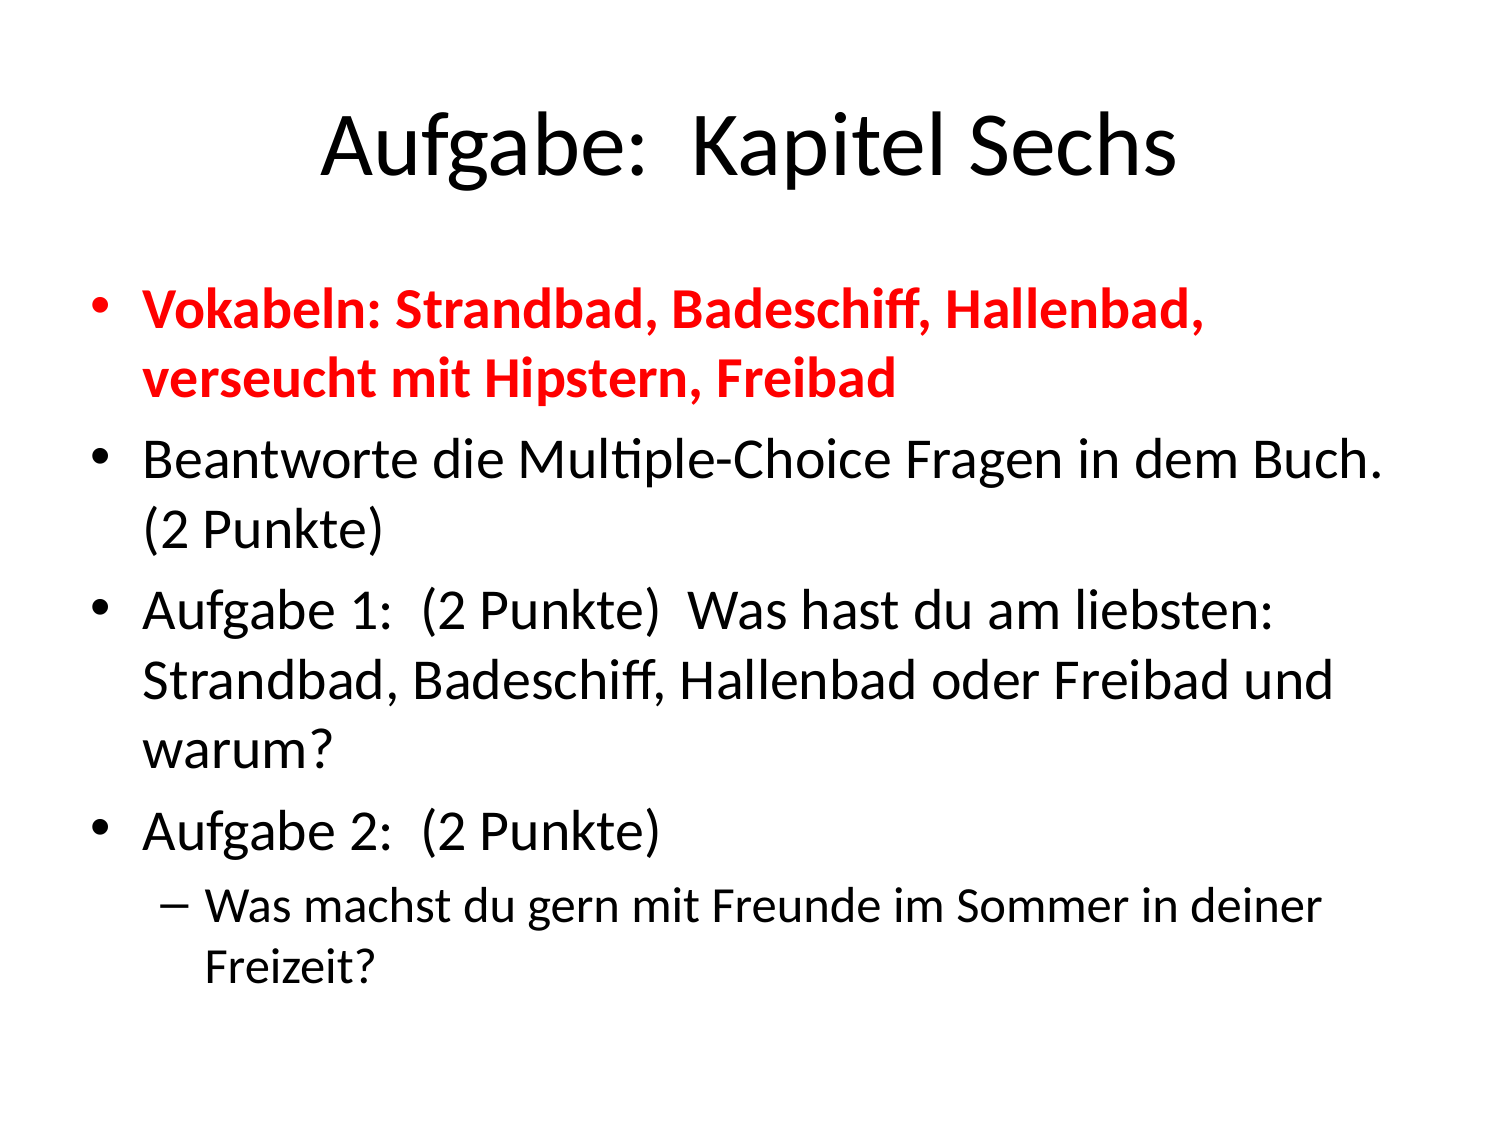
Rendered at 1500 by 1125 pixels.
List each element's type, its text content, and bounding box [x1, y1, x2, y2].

list Vokabeln: Strandbad, Badeschiff, Hallenbad, verseucht mit Hipstern, Freibad Beantworte die Multiple-Choice Fragen in dem Buch. (2 Punkte) Aufgabe 1: (2 Punkte) Was hast du am liebsten: Strandbad, Badeschiff, Hallenbad oder Freibad und warum? Aufgabe 2: (2 Punkte) Was machst du gern mit Freunde im Sommer in deiner Freizeit? [75, 262, 1425, 1005]
title Aufgabe: Kapitel Sechs [75, 45, 1425, 233]
